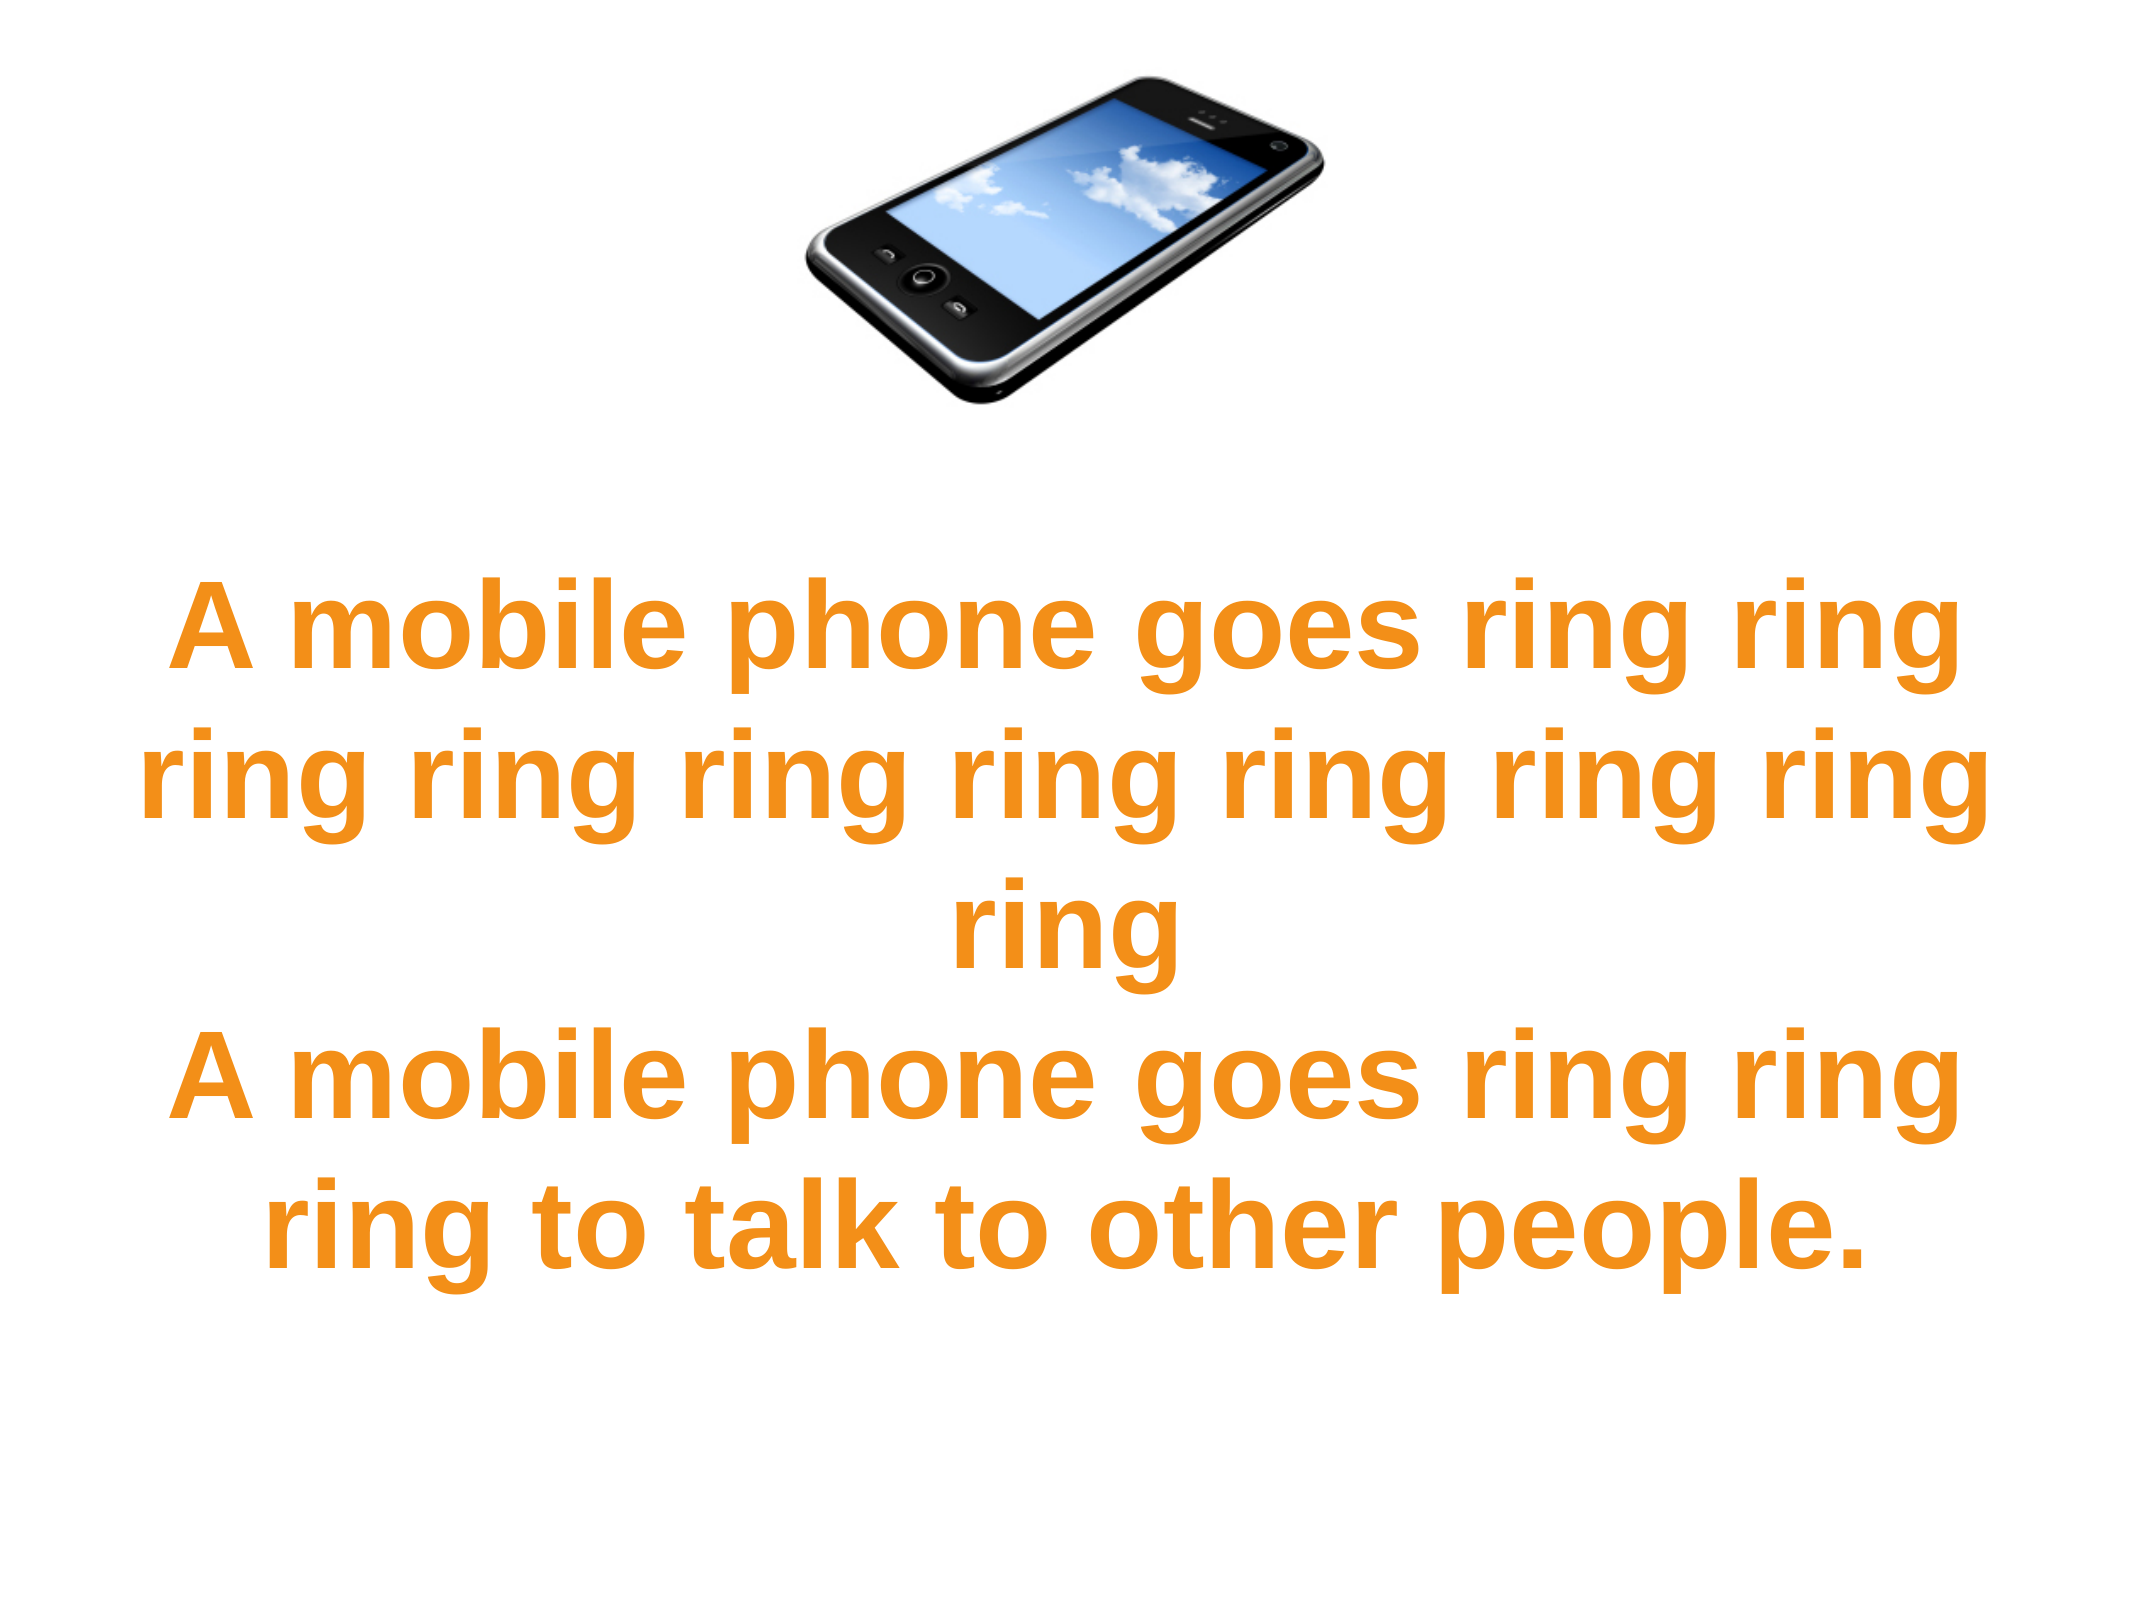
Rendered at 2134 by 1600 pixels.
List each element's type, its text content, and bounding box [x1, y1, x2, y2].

picture [770, 41, 1363, 447]
text_box A mobile phone goes ring ring ring ring ring ring ring ring ring ring A mobile phone goes ring ring ring to talk to other people. [70, 535, 2064, 1302]
